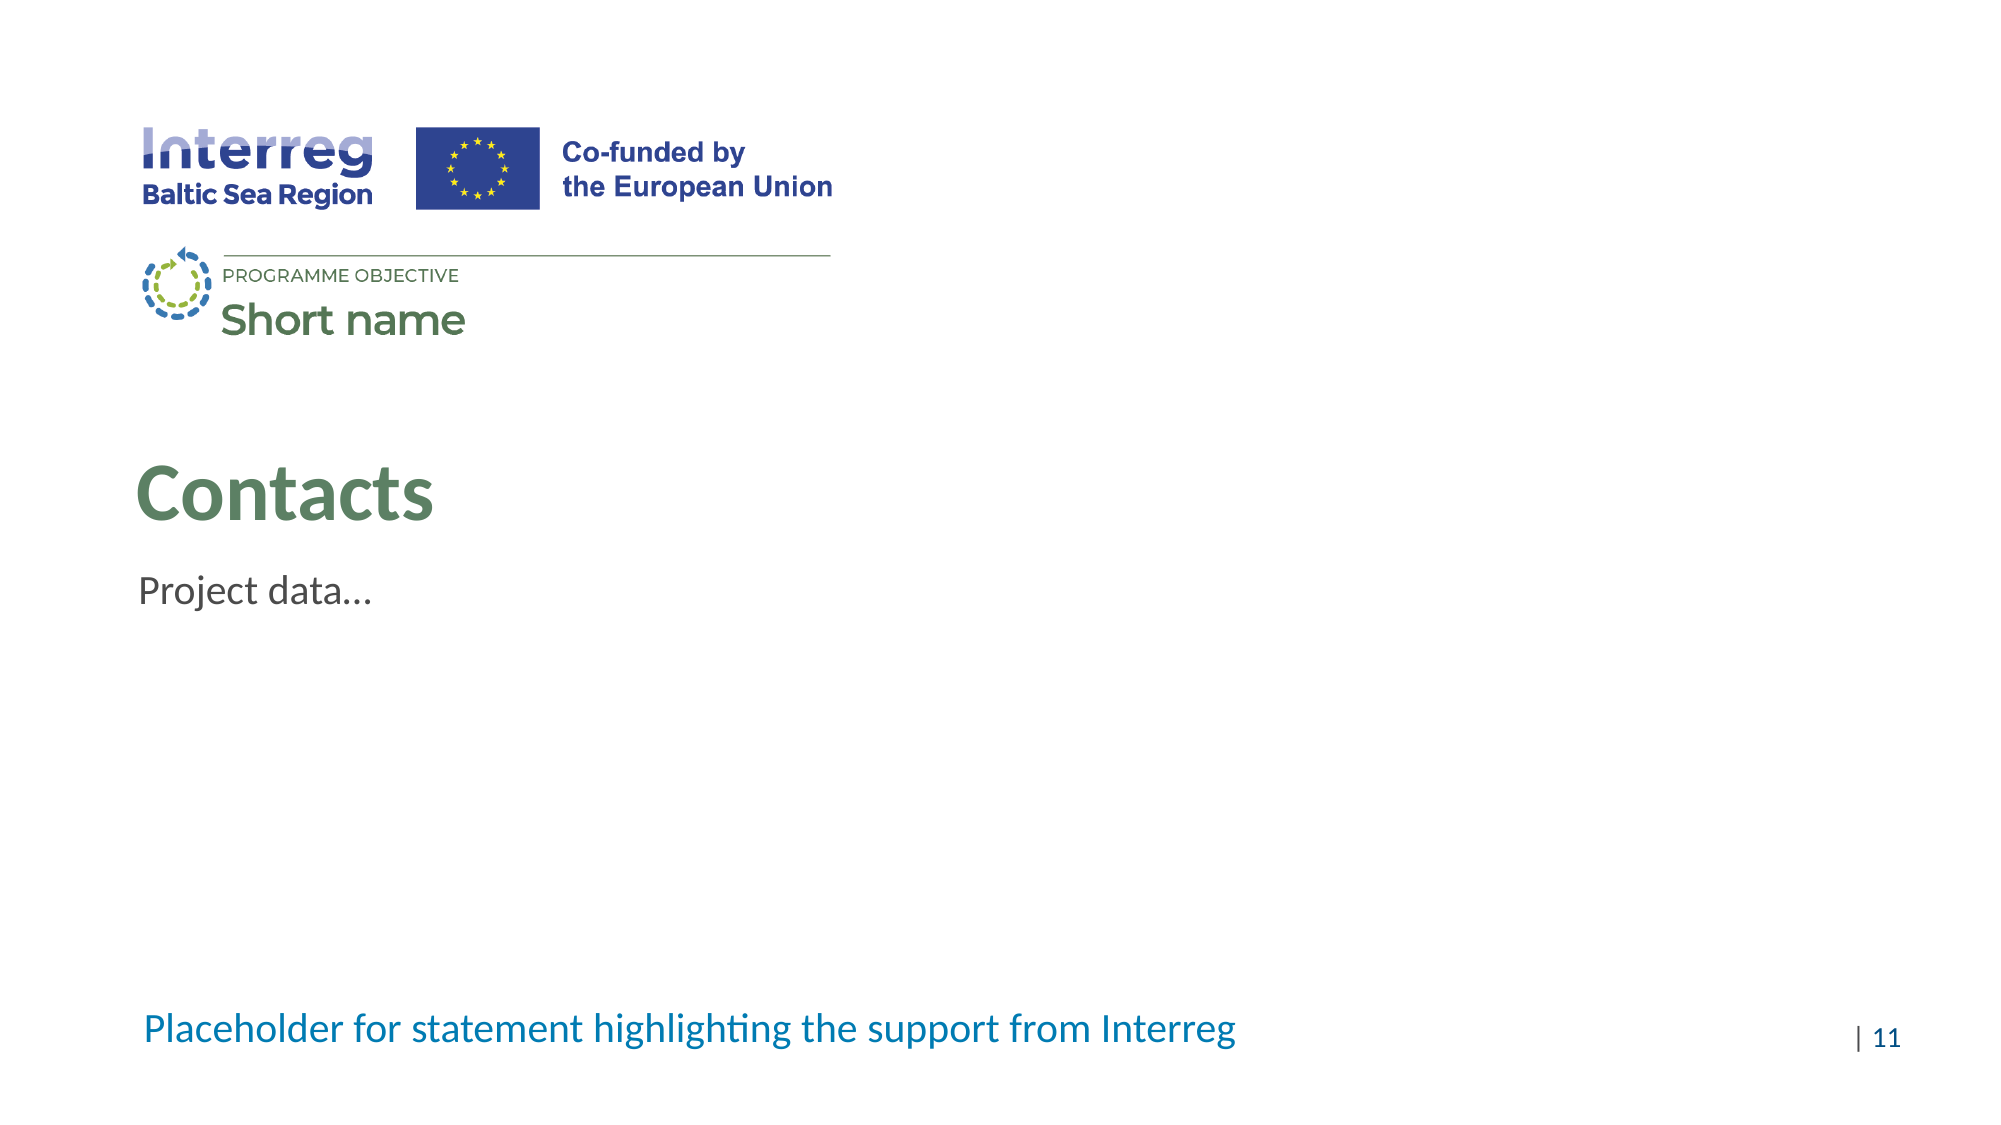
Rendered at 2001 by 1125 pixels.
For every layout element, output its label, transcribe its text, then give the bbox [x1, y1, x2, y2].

text_box Project data… [138, 560, 831, 907]
text_box Placeholder for statement highlighting the support from Interreg [143, 925, 1630, 1051]
text_box Contacts [136, 456, 913, 518]
picture [102, 83, 872, 409]
